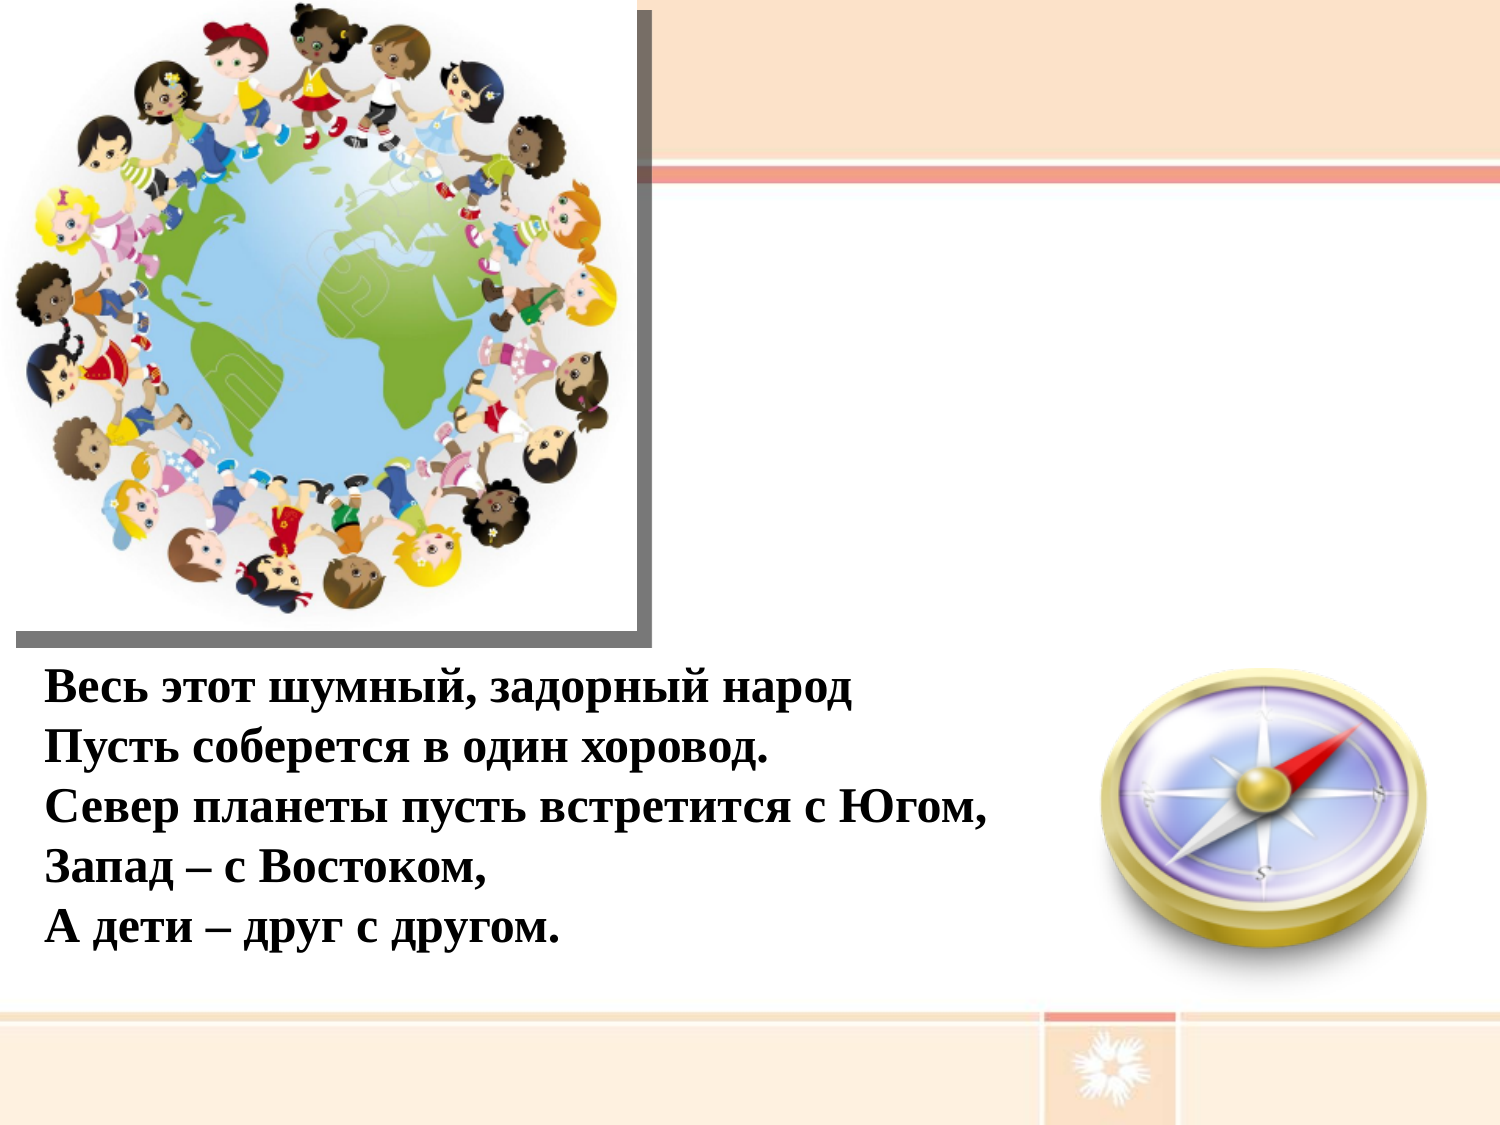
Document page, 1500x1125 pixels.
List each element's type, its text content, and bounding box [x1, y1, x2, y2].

text_box Весь этот шумный, задорный народ Пусть соберется в один хоровод. Север планеты пусть встретится с Югом, Запад – с Востоком, А дети – друг с другом. [29, 645, 1007, 960]
picture [0, 0, 1500, 1125]
